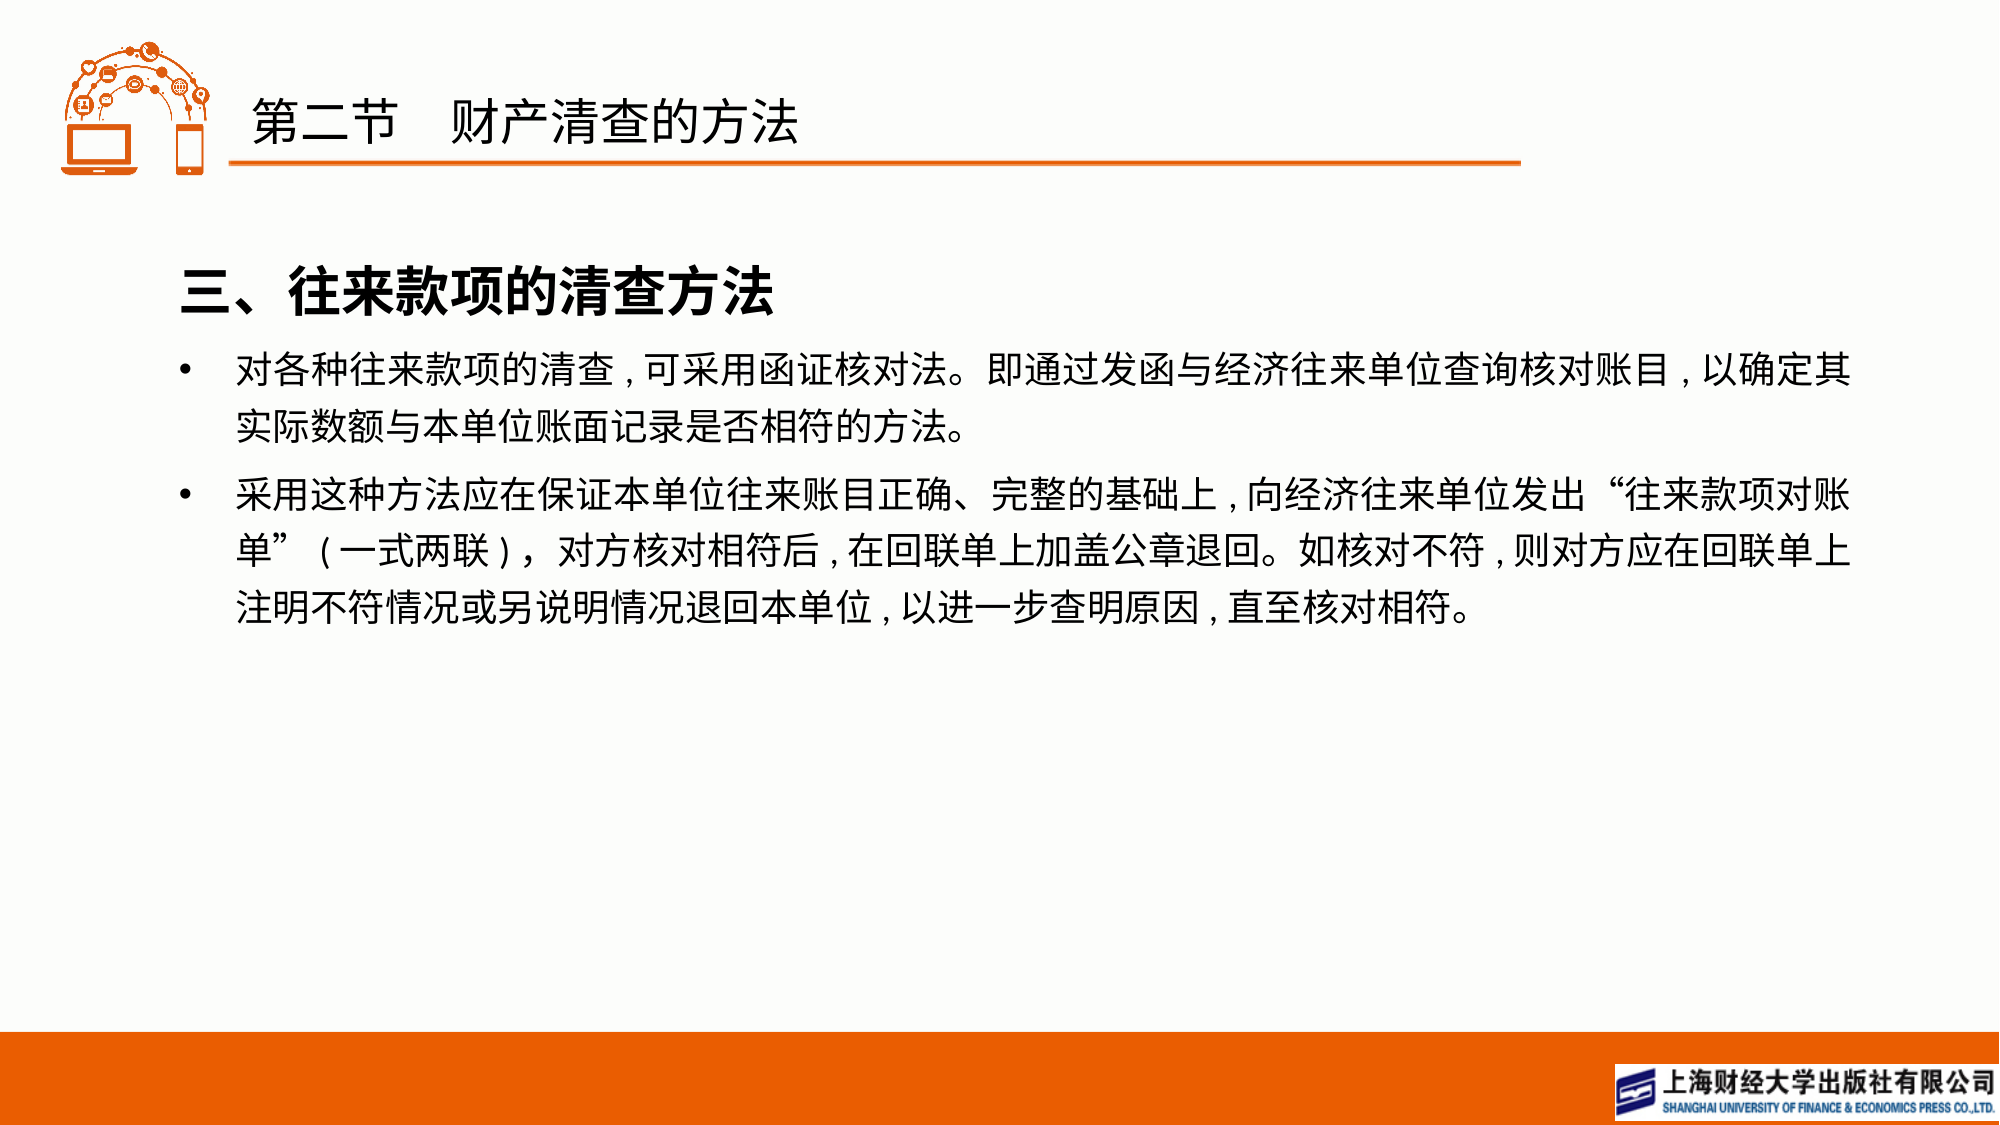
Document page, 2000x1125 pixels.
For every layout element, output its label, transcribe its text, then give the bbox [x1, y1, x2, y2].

list 三、往来款项的清查方法 对各种往来款项的清查,可采用函证核对法。即通过发函与经济往来单位查询核对账目,以确定其实际数额与本单位账面记录是否相符的方法。 采用这种方法应在保证本单位往来账目正确、完整的基础上,向经济往来单位发出“往来款项对账单”(一式两联)，对方核对相符后,在回联单上加盖公章退回。如核对不符,则对方应在回联单上注明不符情况或另说明情况退回本单位,以进一步查明原因,直至核对相符。 [163, 227, 1867, 1049]
title 第二节 财产清查的方法 [235, 82, 1605, 189]
picture [0, 0, 2000, 1125]
